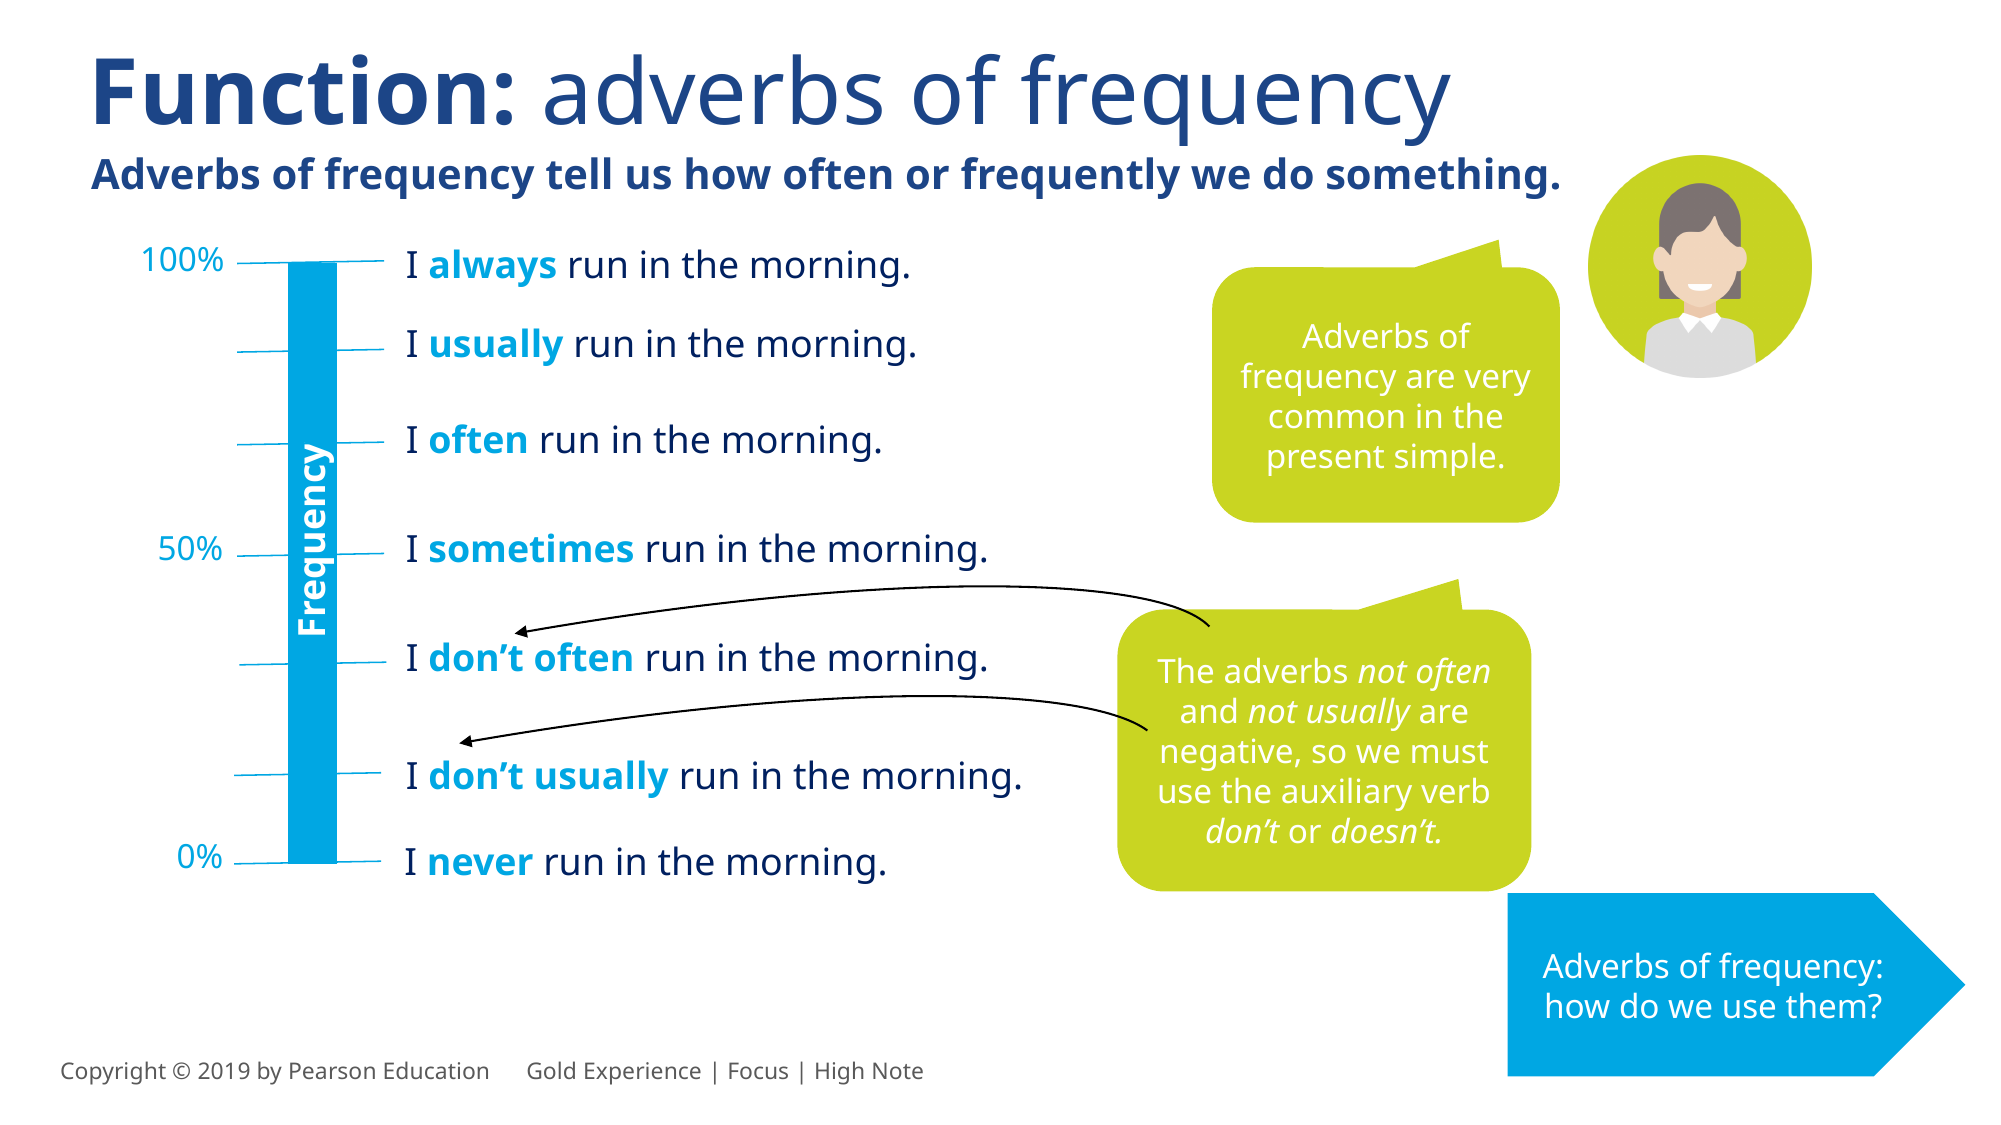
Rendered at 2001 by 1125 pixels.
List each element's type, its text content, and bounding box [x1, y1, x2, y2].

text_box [233, 772, 382, 776]
text_box I usually run in the morning. [391, 312, 1210, 372]
text_box [459, 695, 1148, 862]
text_box Adverbs of frequency tell us how often or frequently we do something. [76, 146, 1798, 214]
text_box [514, 585, 1210, 727]
text_box I don’t often run in the morning. [903, 645, 1116, 687]
text_box I often run in the morning. [391, 408, 1209, 469]
text_box I don’t often run in the morning. [391, 626, 536, 687]
text_box I sometimes run in the morning. [391, 518, 1427, 578]
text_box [0, 230, 385, 885]
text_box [239, 661, 387, 666]
text_box Adverbs of frequency: how do we use them? [1505, 890, 1968, 1079]
picture [1588, 155, 1812, 379]
footer Copyright © 2019 by Pearson Education Gold Experience | Focus | High Note [45, 1040, 1084, 1101]
text_box I never run in the morning. [389, 830, 1146, 891]
title Function: adverbs of frequency [73, 37, 1841, 253]
text_box I don’t usually run in the morning. [391, 745, 484, 805]
text_box I always run in the morning. [391, 233, 1427, 293]
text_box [236, 441, 385, 446]
text_box The adverbs not often and not usually are negative, so we must use the auxiliary verb don’t or doesn’t. [1115, 576, 1534, 894]
text_box Adverbs of frequency are very common in the present simple. [1209, 237, 1563, 525]
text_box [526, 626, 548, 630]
text_box I don’t usually run in the morning. [789, 745, 1115, 805]
